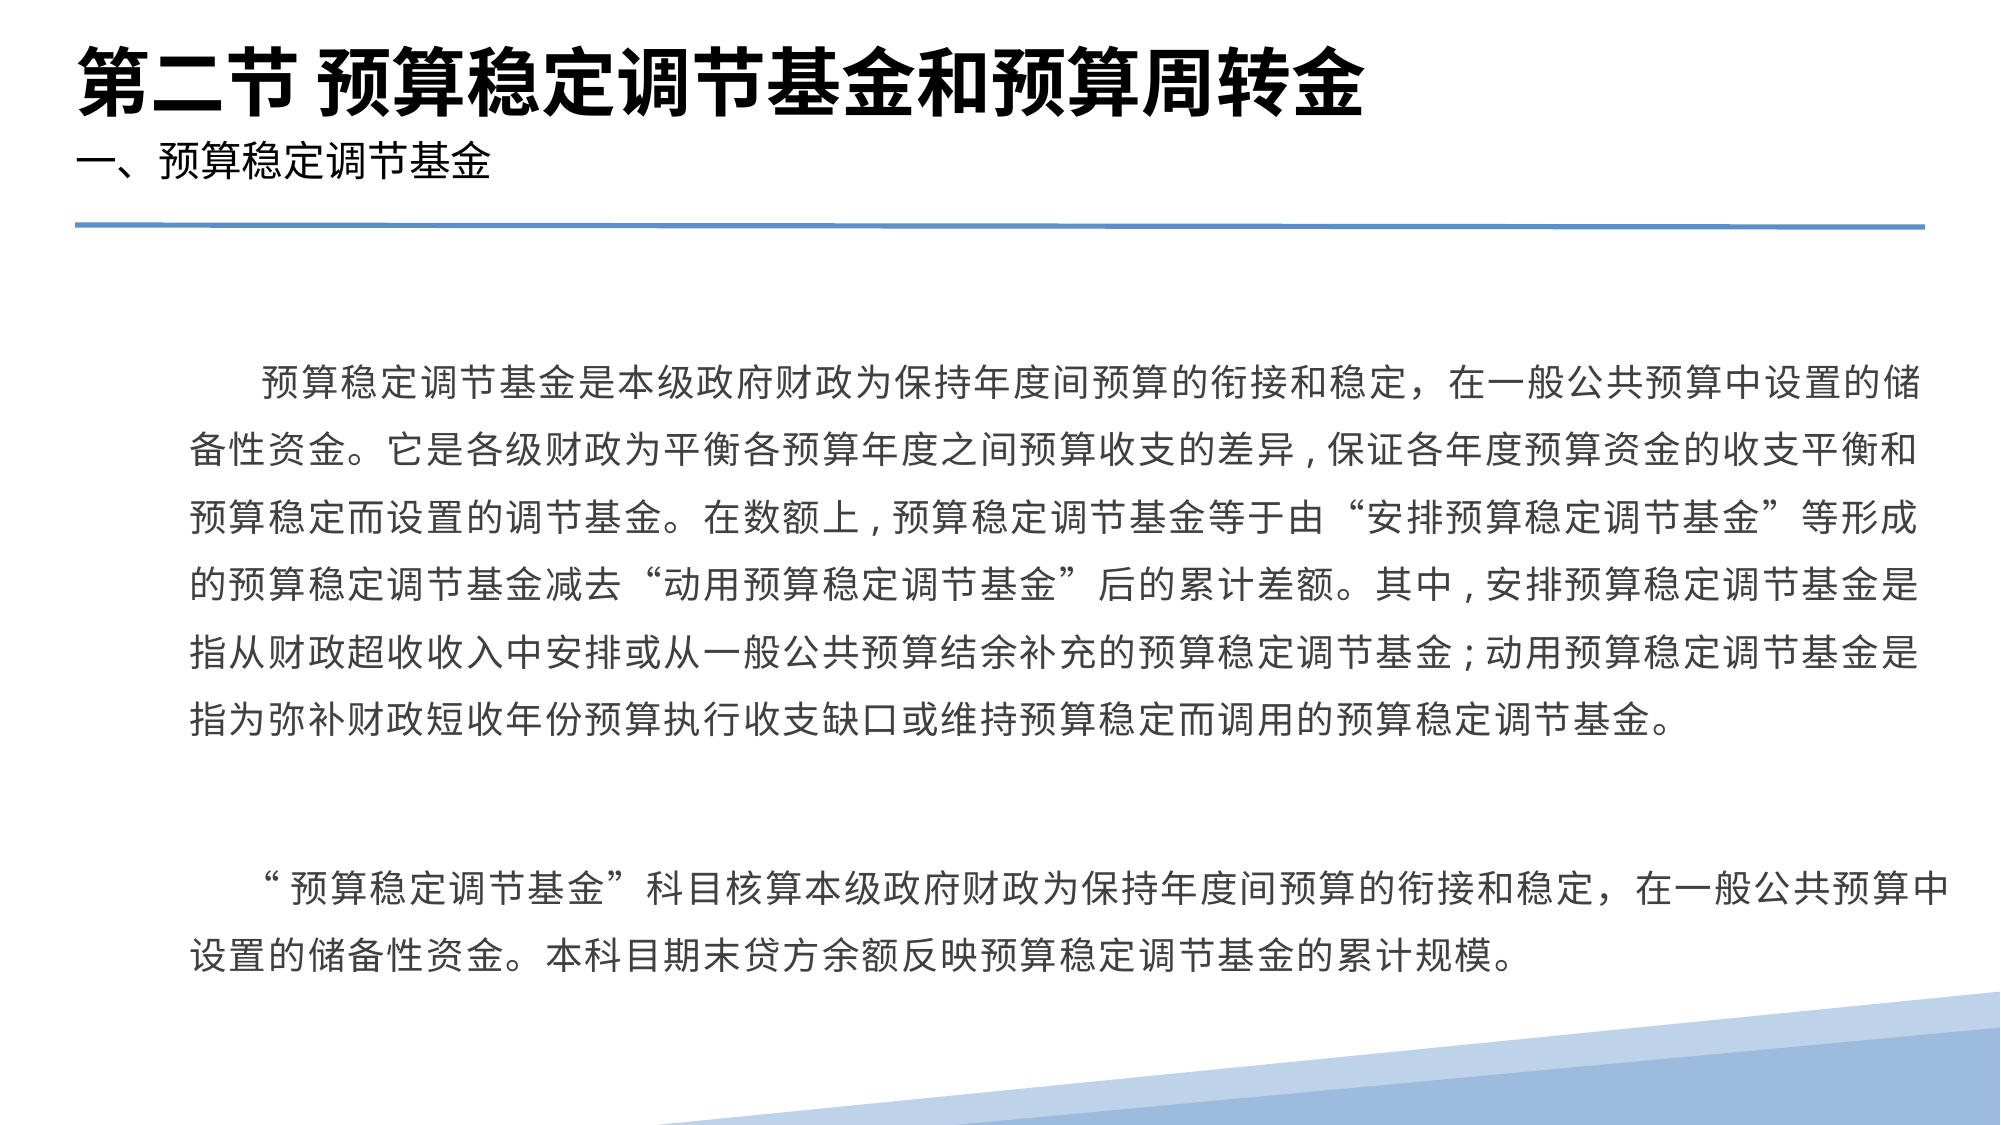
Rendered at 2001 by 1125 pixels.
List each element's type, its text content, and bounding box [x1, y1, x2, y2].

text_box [656, 991, 2000, 1125]
text_box 第二节 预算稳定调节基金和预算周转金 [75, 24, 1925, 124]
text_box 一、预算稳定调节基金 [75, 124, 1925, 200]
text_box 预算稳定调节基金是本级政府财政为保持年度间预算的衔接和稳定，在一般公共预算中设置的储备性资金。它是各级财政为平衡各预算年度之间预算收支的差异,保证各年度预算资金的收支平衡和预算稳定而设置的调节基金。在数额上,预算稳定调节基金等于由“安排预算稳定调节基金”等形成的预算稳定调节基金减去“动用预算稳定调节基金”后的累计差额。其中,安排预算稳定调节基金是指从财政超收收入中安排或从一般公共预算结余补充的预算稳定调节基金;动用预算稳定调节基金是指为弥补财政短收年份预算执行收支缺口或维持预算稳定而调用的预算稳定调节基金。 “预算稳定调节基金”科目核算本级政府财政为保持年度间预算的衔接和稳定，在一般公共预算中设置的储备性资金。本科目期末贷方余额反映预算稳定调节基金的累计规模。 [178, 268, 1970, 1046]
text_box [74, 224, 1925, 228]
